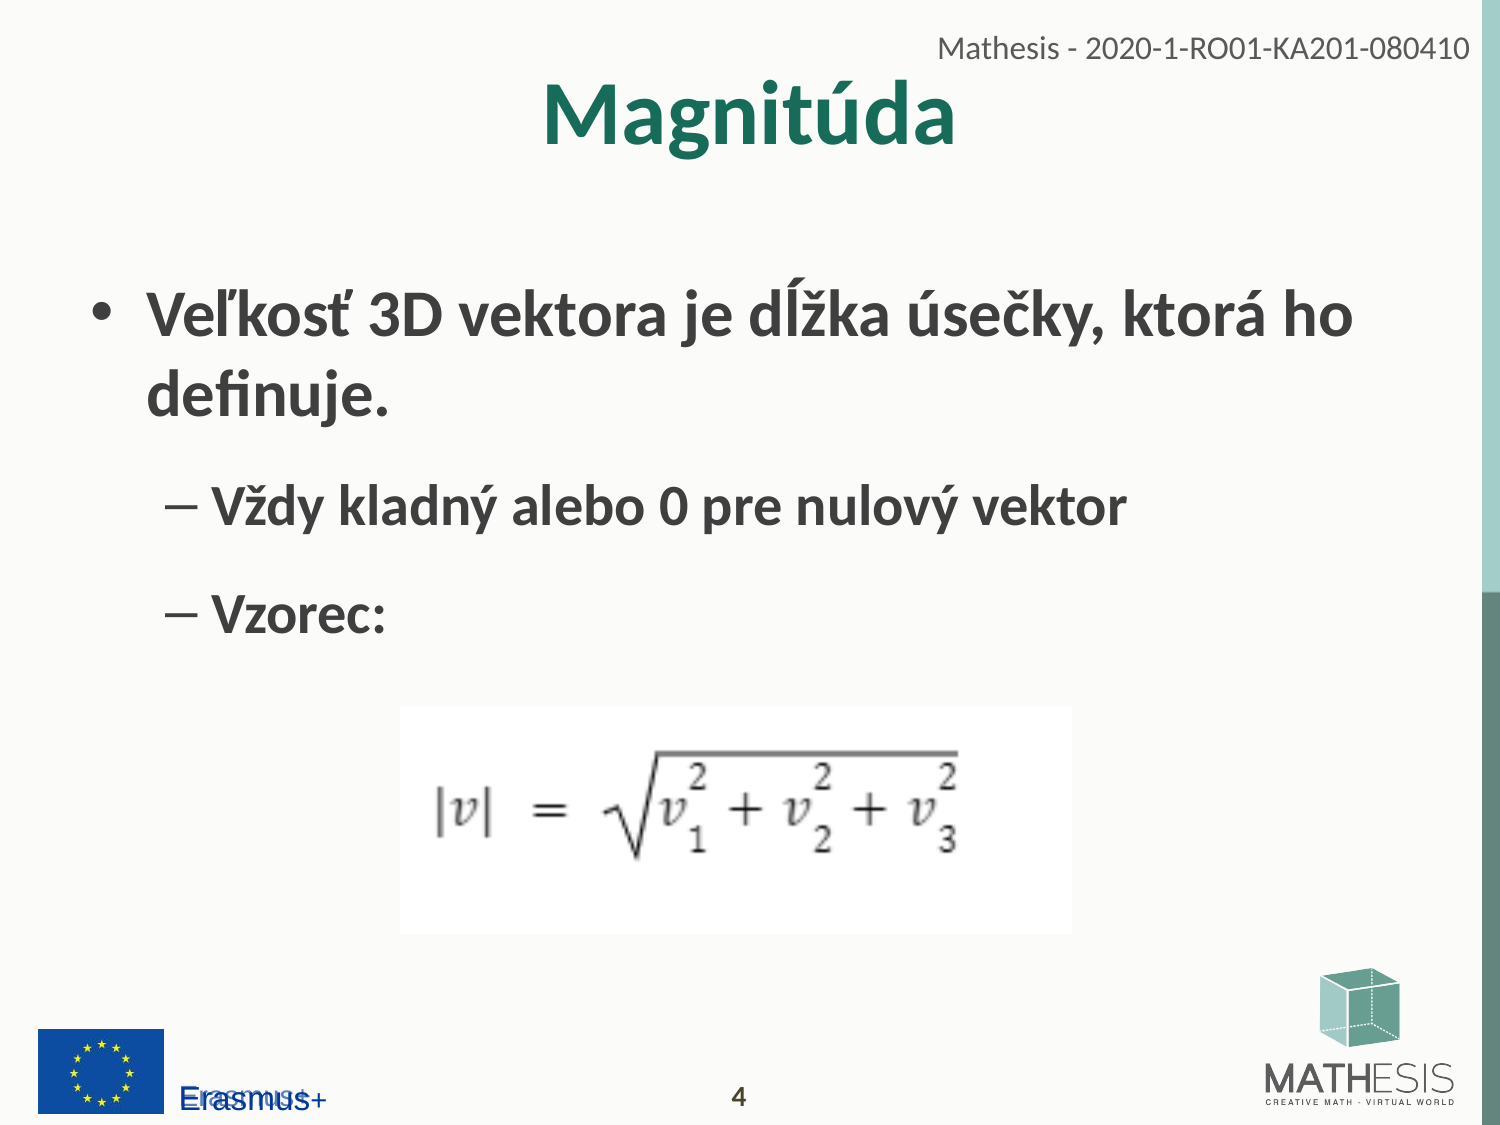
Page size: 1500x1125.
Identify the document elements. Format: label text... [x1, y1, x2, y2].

picture [38, 1029, 164, 1114]
picture [400, 707, 1072, 934]
list Veľkosť 3D vektora je dĺžka úsečky, ktorá ho definuje. Vždy kladný alebo 0 pre nulový vektor Vzorec: [75, 262, 1425, 1005]
title Magnitúda [75, 45, 1425, 233]
